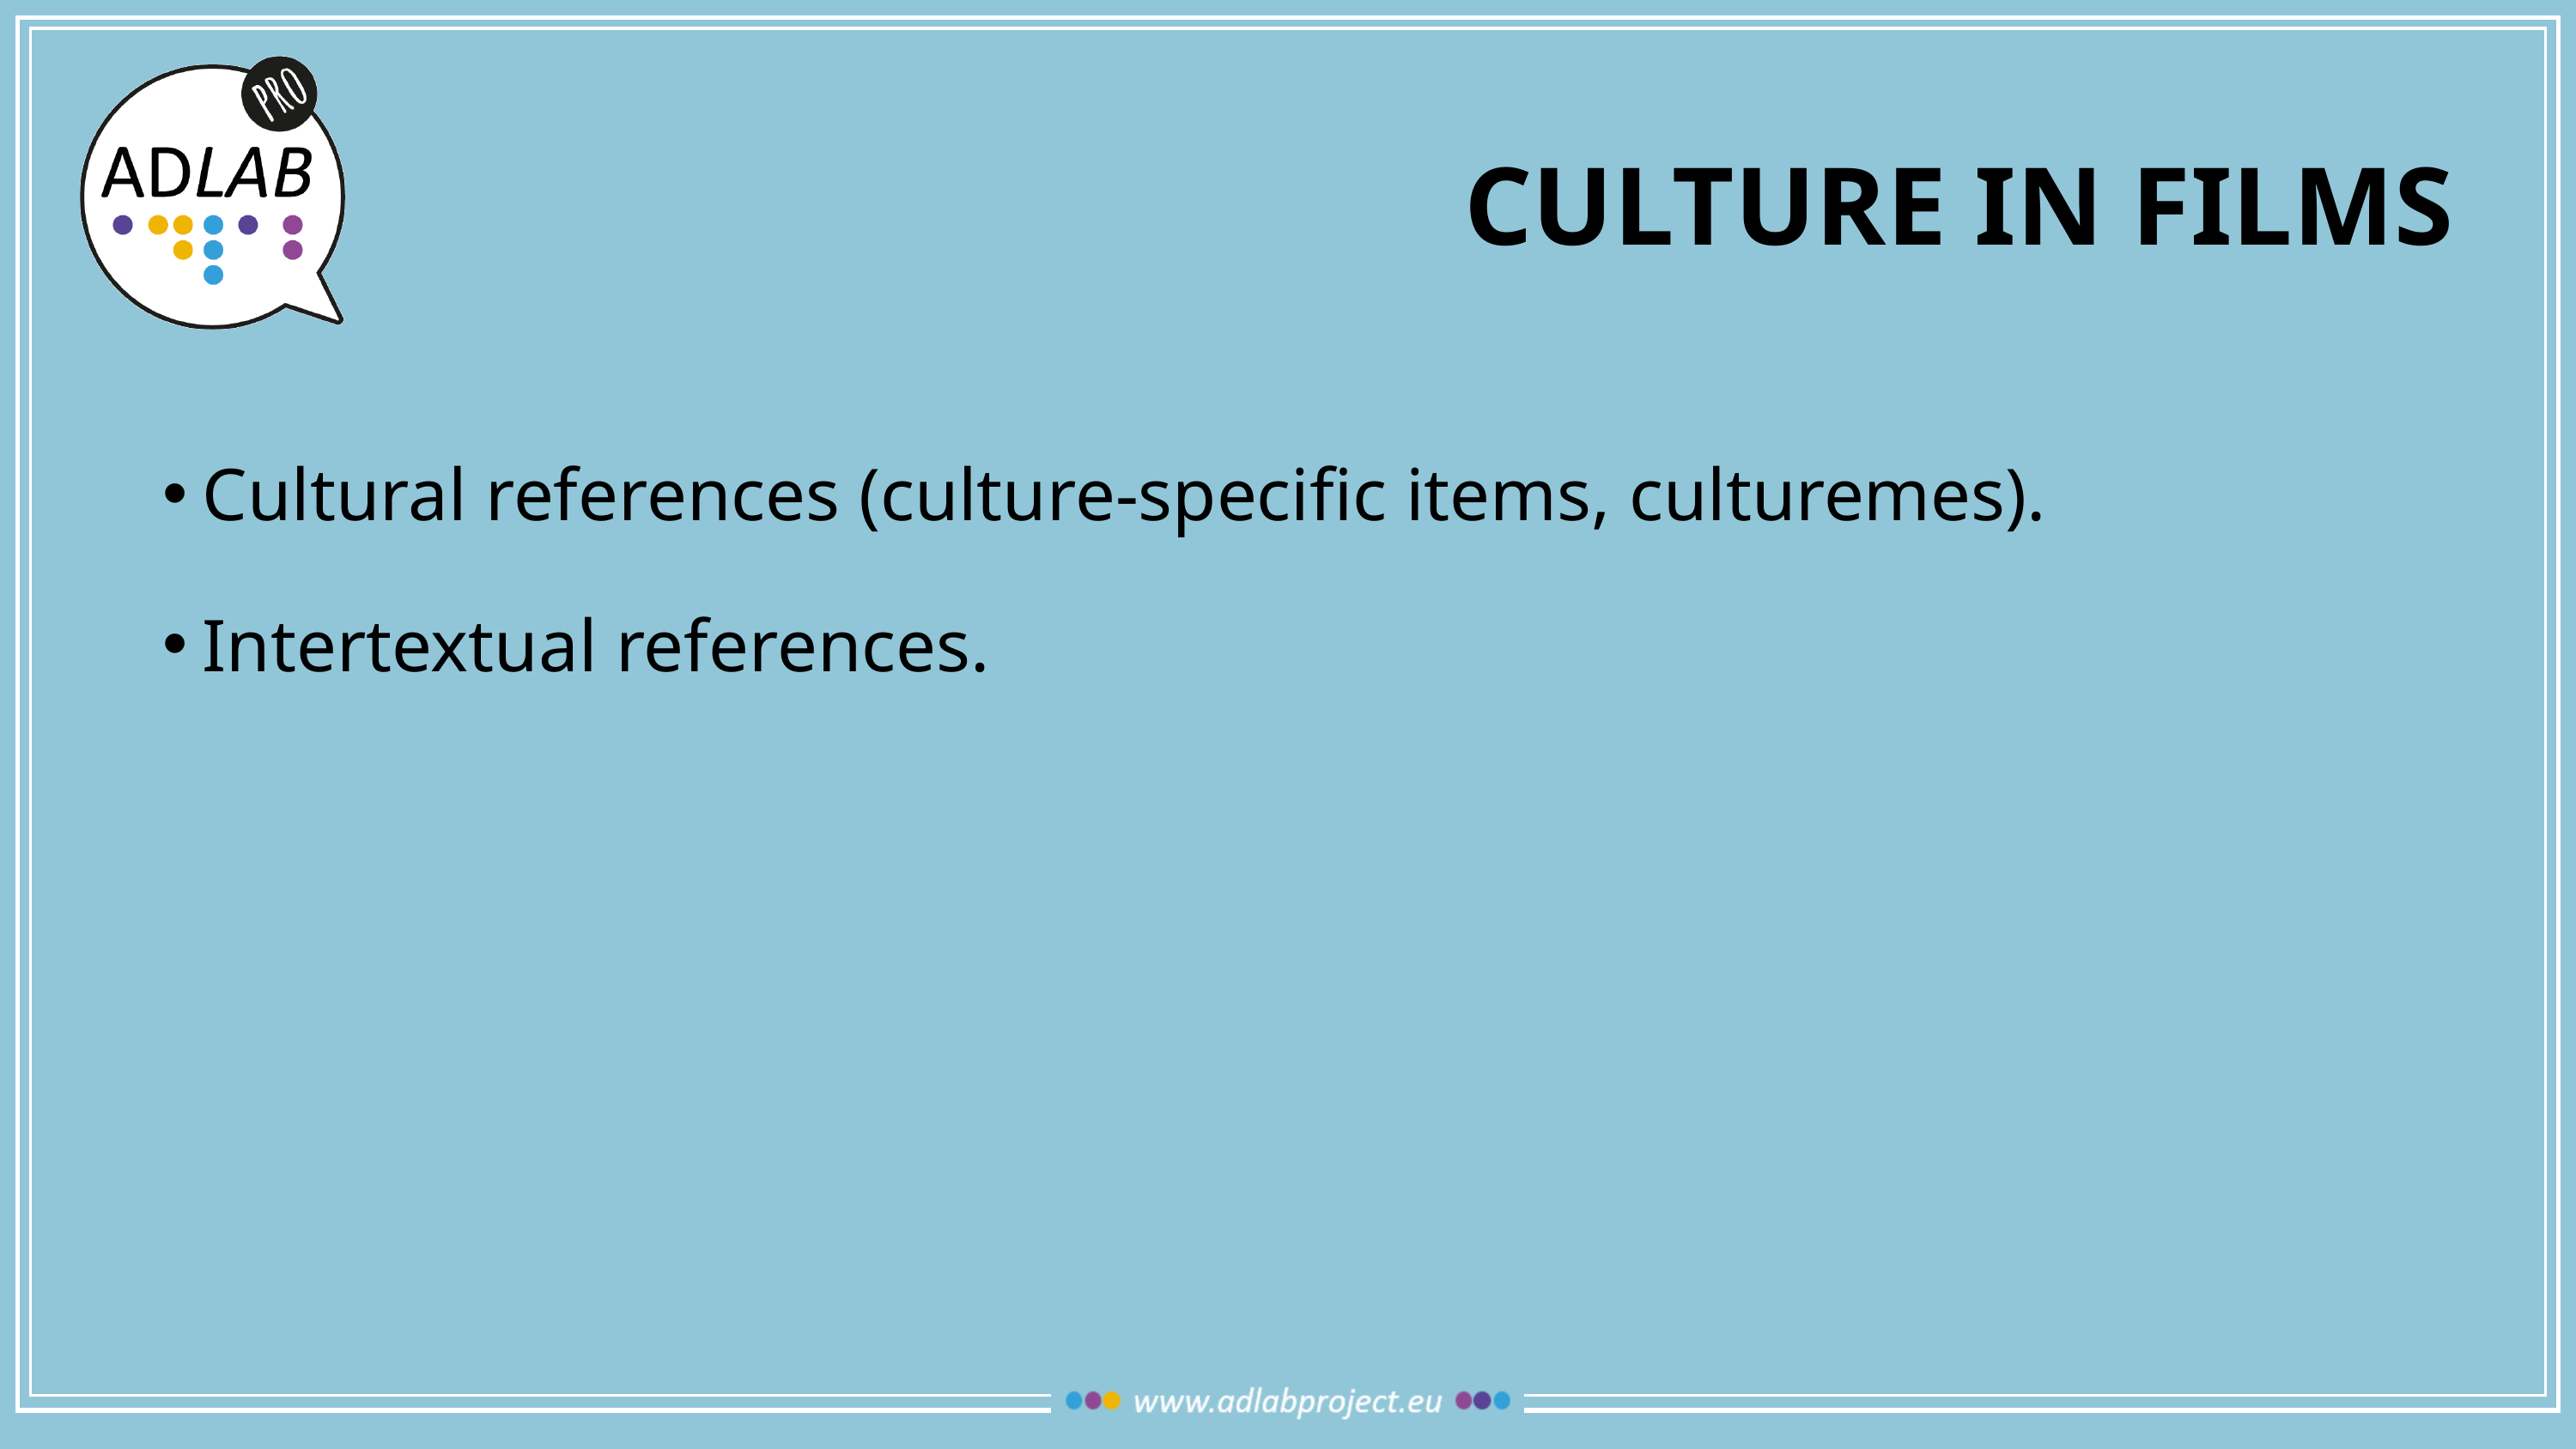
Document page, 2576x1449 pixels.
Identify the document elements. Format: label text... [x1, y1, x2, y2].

list Cultural references (culture-specific items, culturemes). Intertextual references. [149, 400, 2287, 971]
title Culture in films [384, 70, 2467, 351]
picture [1051, 1378, 1524, 1429]
picture [72, 49, 353, 330]
